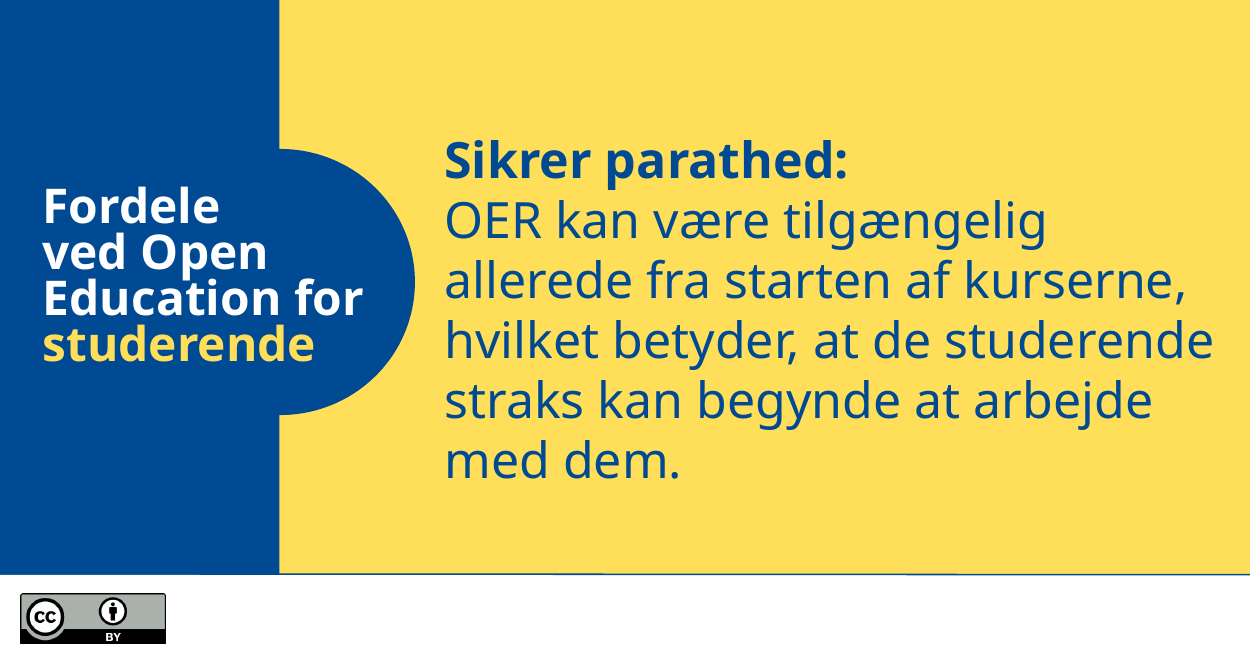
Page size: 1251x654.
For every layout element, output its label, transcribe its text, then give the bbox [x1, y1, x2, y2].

text_box [196, 386, 365, 416]
text_box [0, 582, 1250, 654]
text_box Sikrer parathed: OER kan være tilgængelig allerede fra starten af kurserne, hvilket betyder, at de studerende straks kan begynde at arbejde med dem. [429, 113, 1250, 504]
picture [20, 592, 166, 645]
text_box [0, 0, 280, 573]
text_box Fordele ved Open Education for studerende [27, 171, 415, 386]
text_box [206, 148, 355, 171]
